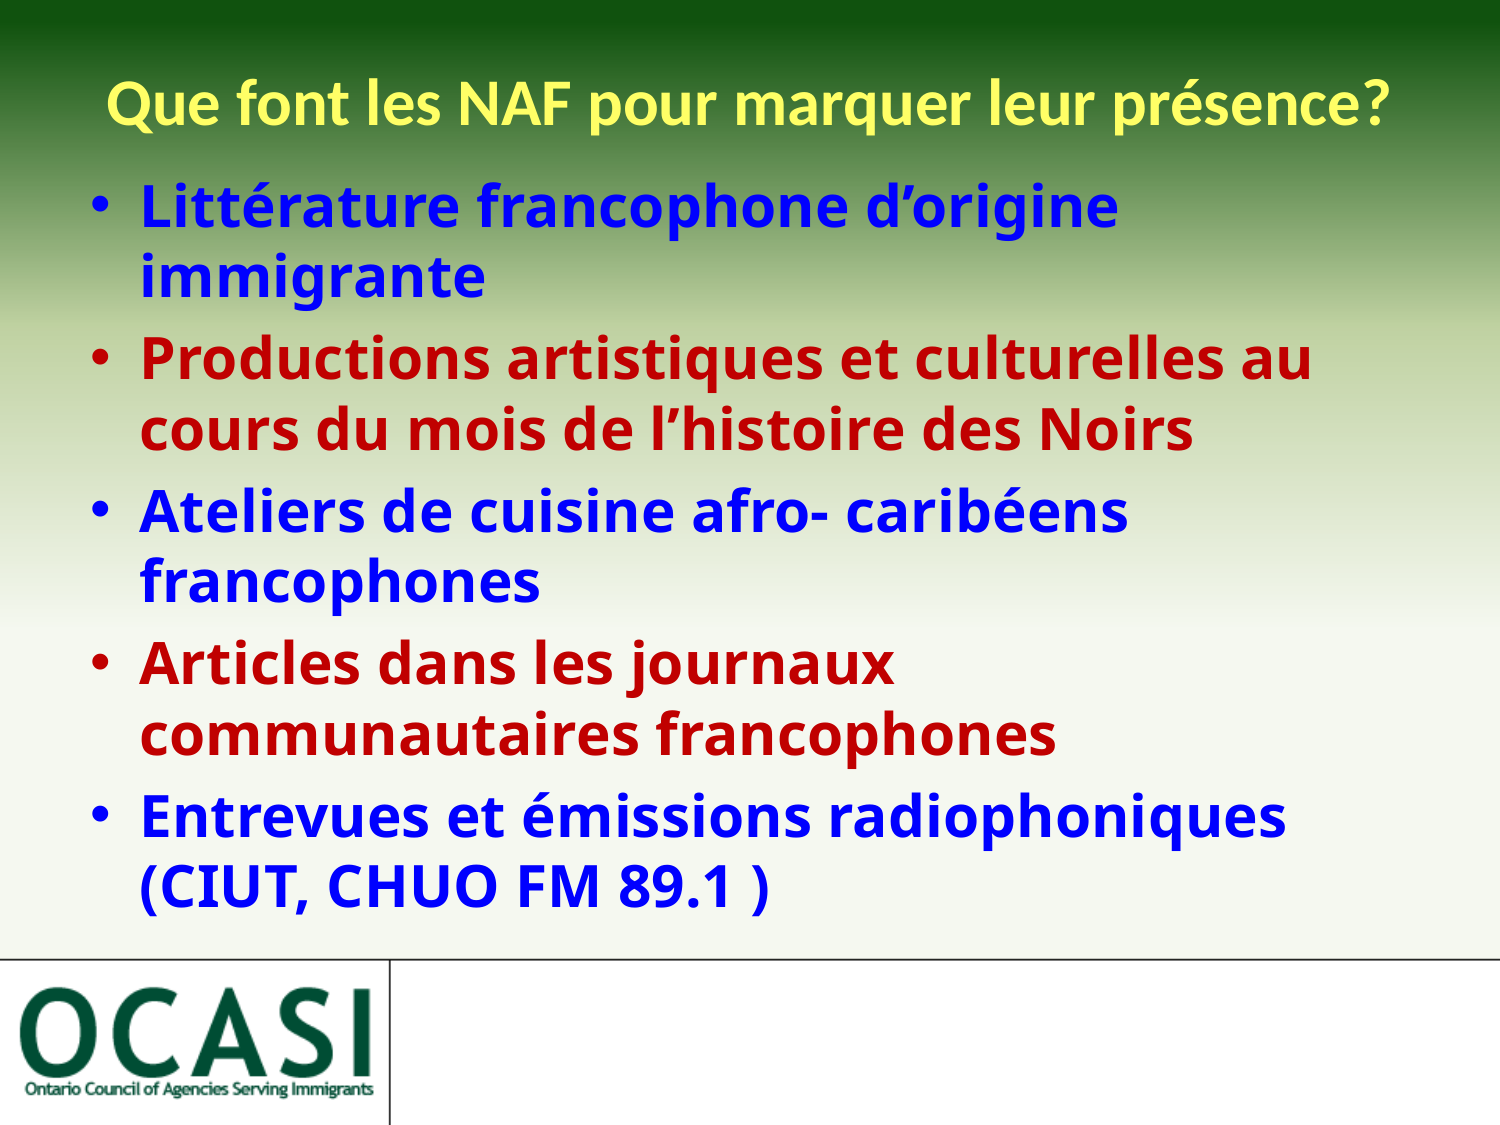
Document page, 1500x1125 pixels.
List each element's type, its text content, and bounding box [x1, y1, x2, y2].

picture [0, 0, 1500, 1125]
list Littérature francophone d’origine immigrante Productions artistiques et culturelles au cours du mois de l’histoire des Noirs Ateliers de cuisine afro- caribéens francophones Articles dans les journaux communautaires francophones Entrevues et émissions radiophoniques (CIUT, CHUO FM 89.1 ) [75, 160, 1425, 929]
title Que font les NAF pour marquer leur présence? [75, 45, 1425, 160]
